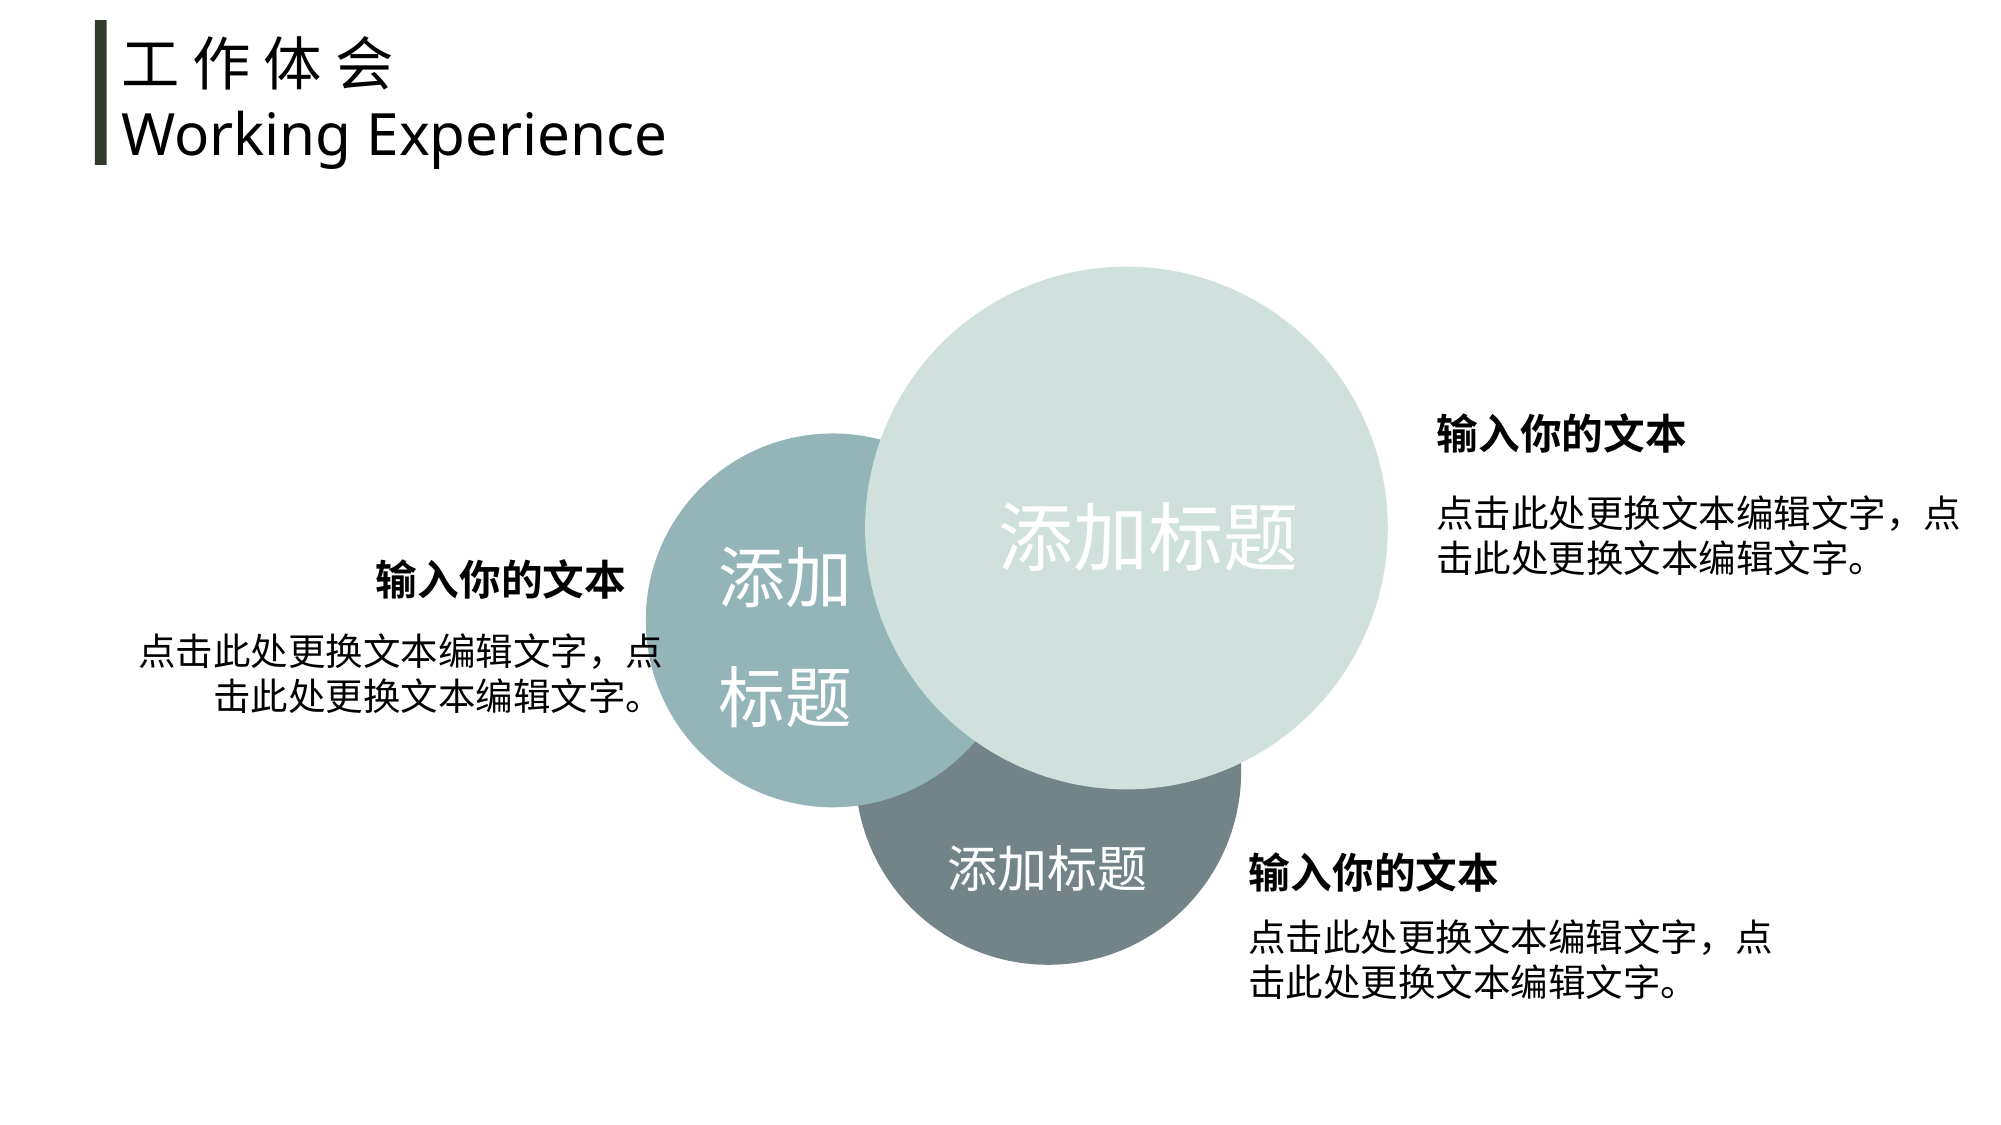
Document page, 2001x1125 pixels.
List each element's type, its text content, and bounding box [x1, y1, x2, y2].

text_box 工 作 体 会 Working Experience [106, 19, 889, 175]
text_box 点击此处更换文本编辑文字，点击此处更换文本编辑文字。 [1233, 906, 1791, 1012]
text_box 输入你的文本 [219, 546, 641, 611]
text_box 点击此处更换文本编辑文字，点击此处更换文本编辑文字。 [1421, 482, 1979, 588]
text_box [645, 266, 1388, 965]
text_box 输入你的文本 [1388, 839, 1656, 904]
text_box 点击此处更换文本编辑文字，点击此处更换文本编辑文字。 [121, 620, 645, 726]
text_box [94, 19, 106, 166]
text_box 输入你的文本 [1421, 400, 1844, 466]
